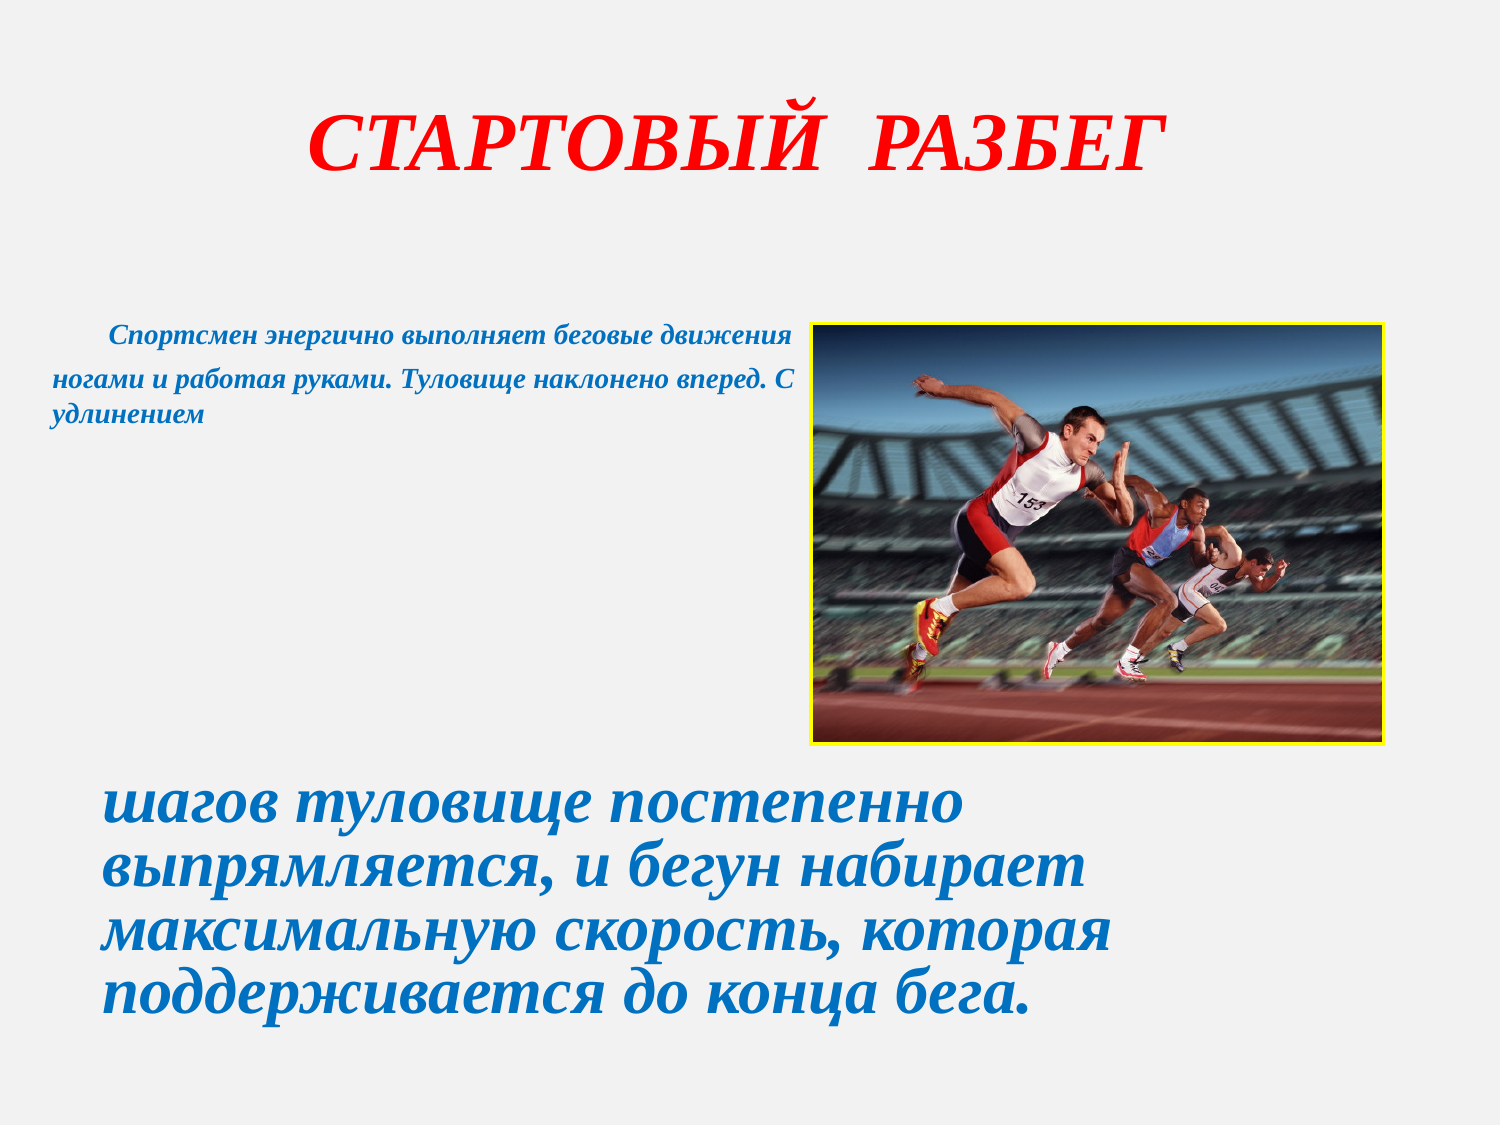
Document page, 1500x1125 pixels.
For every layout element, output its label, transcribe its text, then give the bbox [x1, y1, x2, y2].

list Спортсмен энергично выполняет беговые движения ногами и работая руками. Туловище наклонено вперед. С удлинением [37, 262, 838, 838]
text_box шагов туловище постепенно выпрямляется, и бегун набирает максимальную скорость, которая поддерживается до конца бега. [87, 763, 1413, 1035]
title СТАРТОВЫЙ РАЗБЕГ [74, 74, 1401, 201]
picture [812, 324, 1382, 743]
